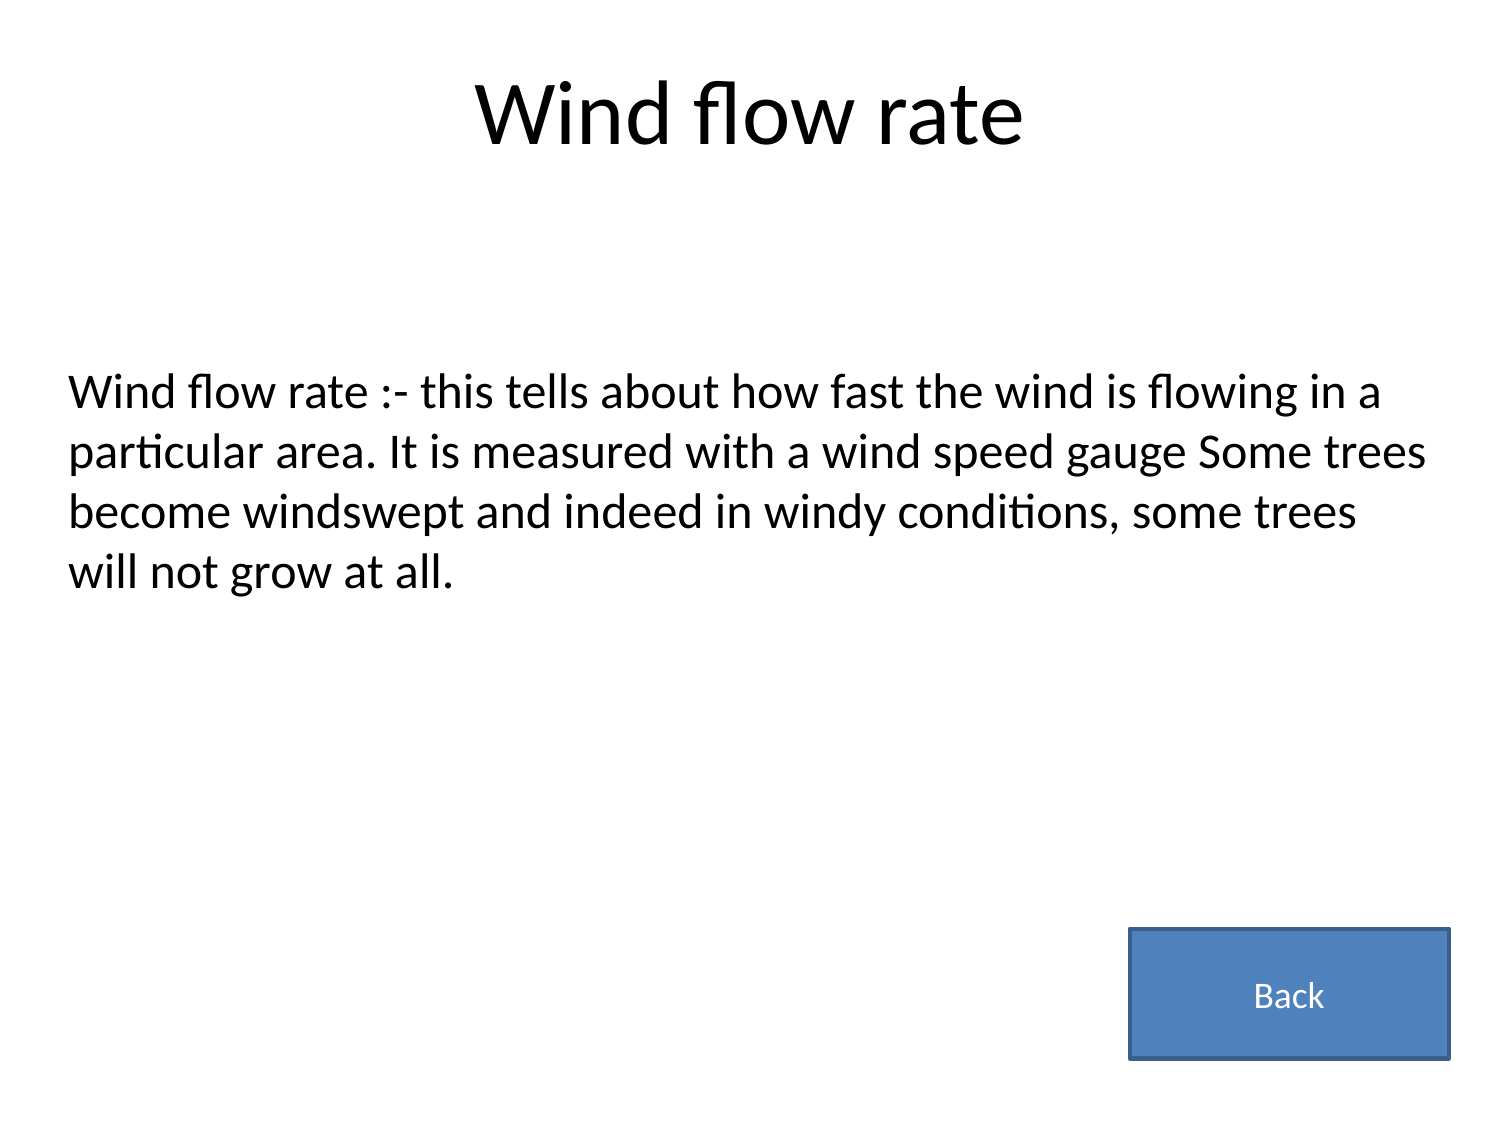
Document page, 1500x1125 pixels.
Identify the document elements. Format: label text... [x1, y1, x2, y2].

text_box Wind flow rate [74, 45, 1425, 233]
text_box Back [1128, 927, 1451, 1061]
text_box Wind flow rate :- this tells about how fast the wind is flowing in a particular area. It is measured with a wind speed gauge Some trees become windswept and indeed in windy conditions, some trees will not grow at all. [53, 351, 1443, 607]
